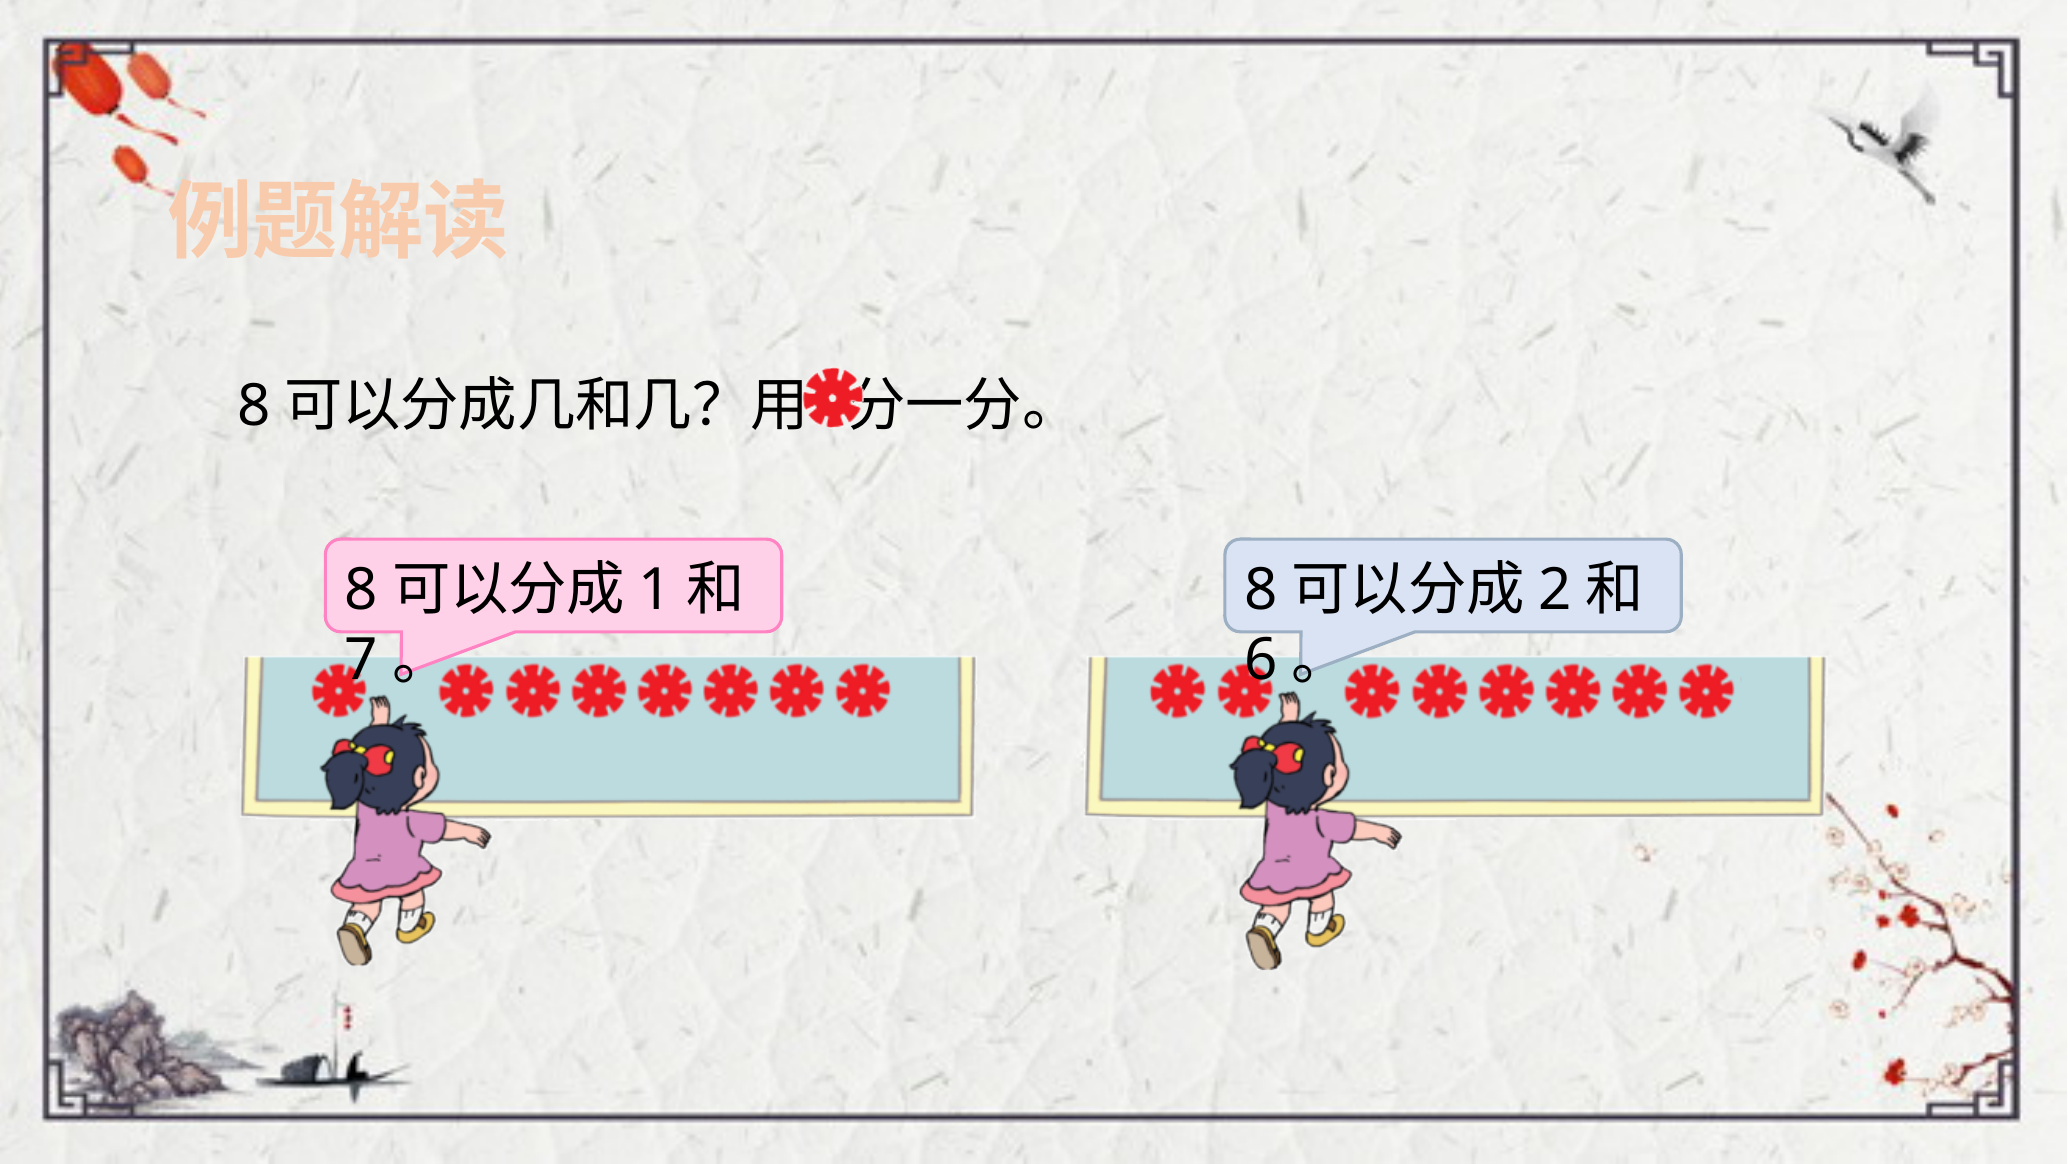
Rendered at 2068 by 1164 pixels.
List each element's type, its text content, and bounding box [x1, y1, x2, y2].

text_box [222, 324, 1156, 446]
text_box 8可以分成2和6。 [1224, 539, 1682, 653]
picture [0, 0, 2068, 1164]
text_box 例题解读 [152, 158, 525, 277]
text_box 8可以分成1和7。 [325, 539, 782, 653]
